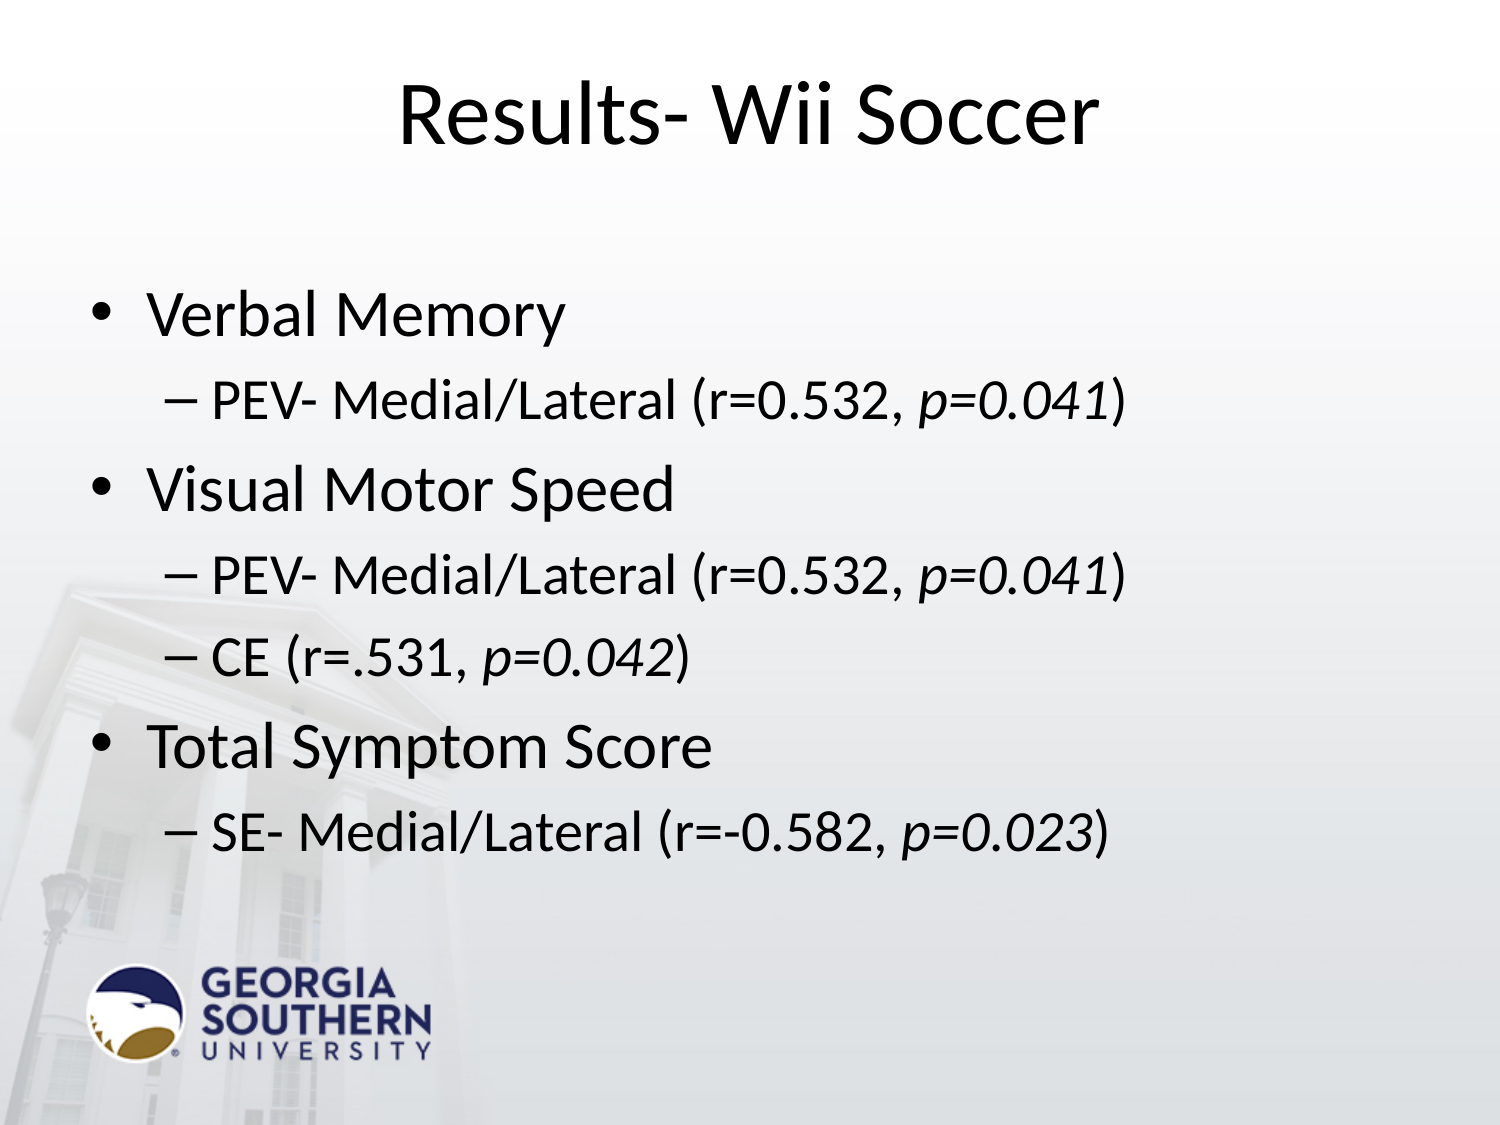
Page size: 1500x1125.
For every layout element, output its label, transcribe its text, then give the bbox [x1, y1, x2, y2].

title Results- Wii Soccer [75, 45, 1425, 233]
list Verbal Memory PEV- Medial/Lateral (r=0.532, p=0.041) Visual Motor Speed PEV- Medial/Lateral (r=0.532, p=0.041) CE (r=.531, p=0.042) Total Symptom Score SE- Medial/Lateral (r=-0.582, p=0.023) [75, 262, 1425, 1005]
picture [0, 0, 1500, 1125]
